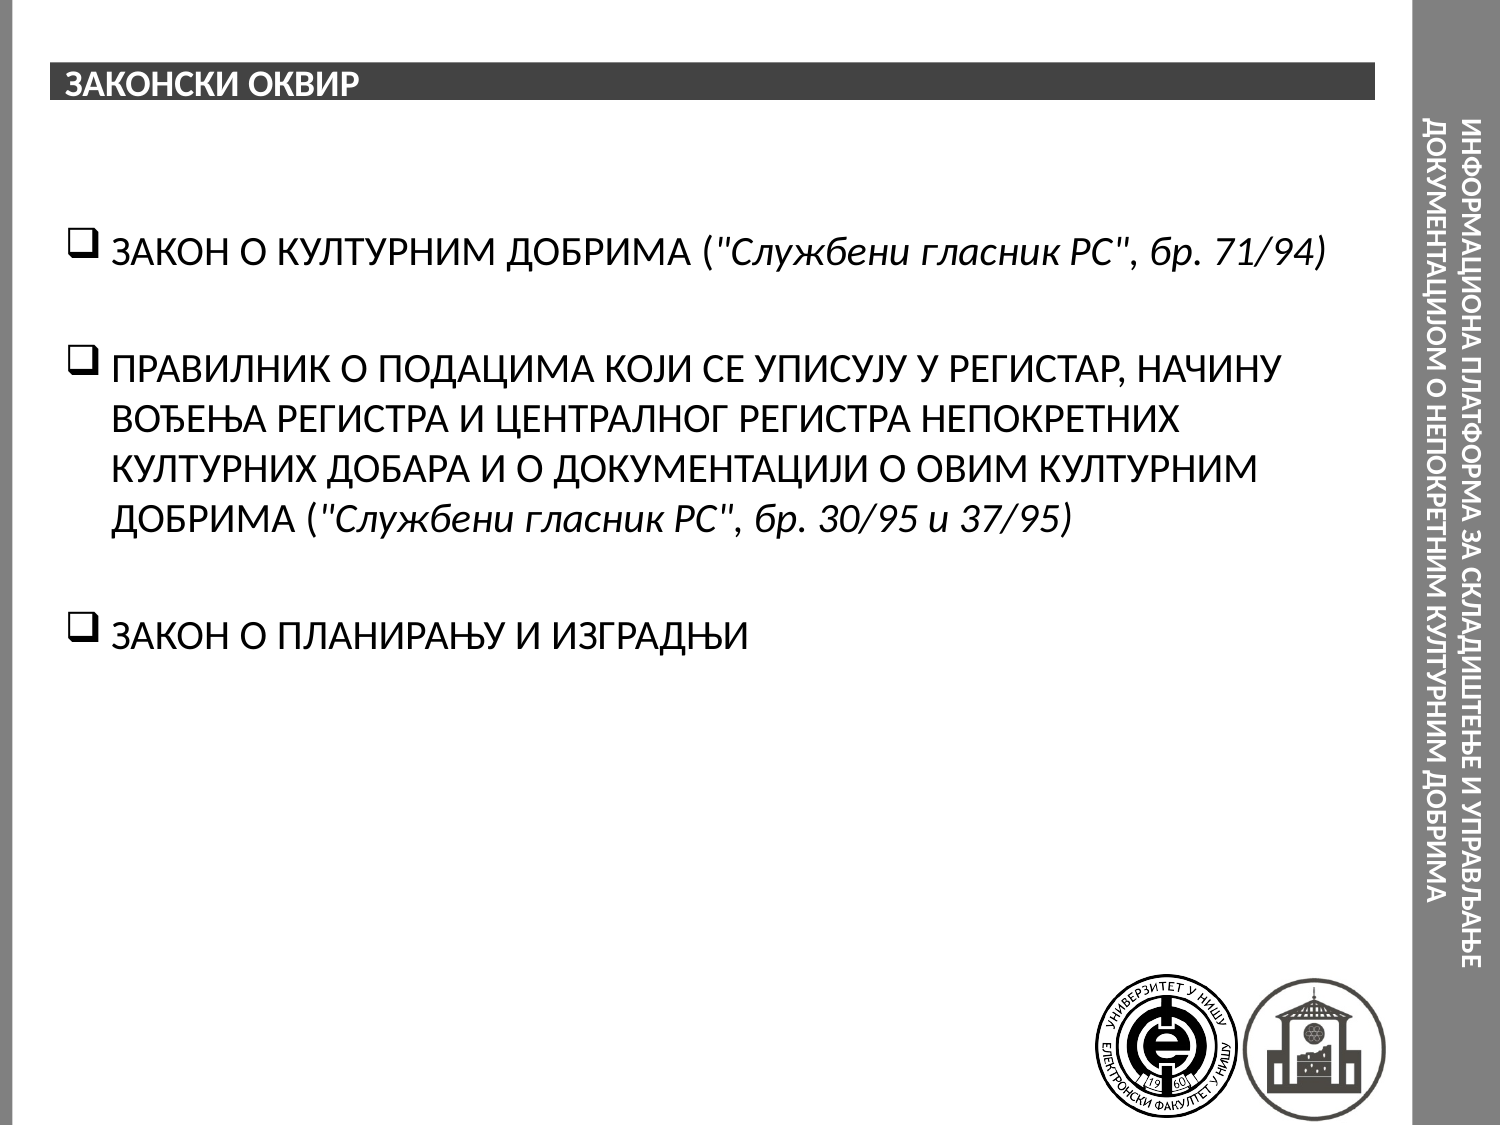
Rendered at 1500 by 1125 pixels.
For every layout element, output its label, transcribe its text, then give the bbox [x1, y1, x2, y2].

picture [1094, 974, 1238, 1118]
list ЗАКОН О КУЛТУРНИМ ДОБРИМА ("Службени гласник РС", бр. 71/94) ПРАВИЛНИК О ПОДАЦИМА КОЈИ СЕ УПИСУЈУ У РЕГИСТАР, НАЧИНУ ВОЂЕЊА РЕГИСТРА И ЦЕНТРАЛНОГ РЕГИСТРА НЕПОКРЕТНИХ КУЛТУРНИХ ДОБАРА И О ДОКУМЕНТАЦИЈИ О ОВИМ КУЛТУРНИМ ДОБРИМА ("Службени гласник РС", бр. 30/95 и 37/95) ЗАКОН О ПЛАНИРАЊУ И ИЗГРАДЊИ [50, 99, 1375, 1025]
list ЗАКОНСКИ ОКВИР [50, 62, 1375, 99]
picture [1239, 968, 1388, 1123]
title ИНФОРМАЦИОНА ПЛАТФОРМА ЗА СКЛАДИШТЕЊЕ И УПРАВЉАЊЕ ДОКУМЕНТАЦИЈОМ О НЕПОКРЕТНИМ КУЛТУРНИМ ДОБРИМА [1412, 62, 1500, 1025]
